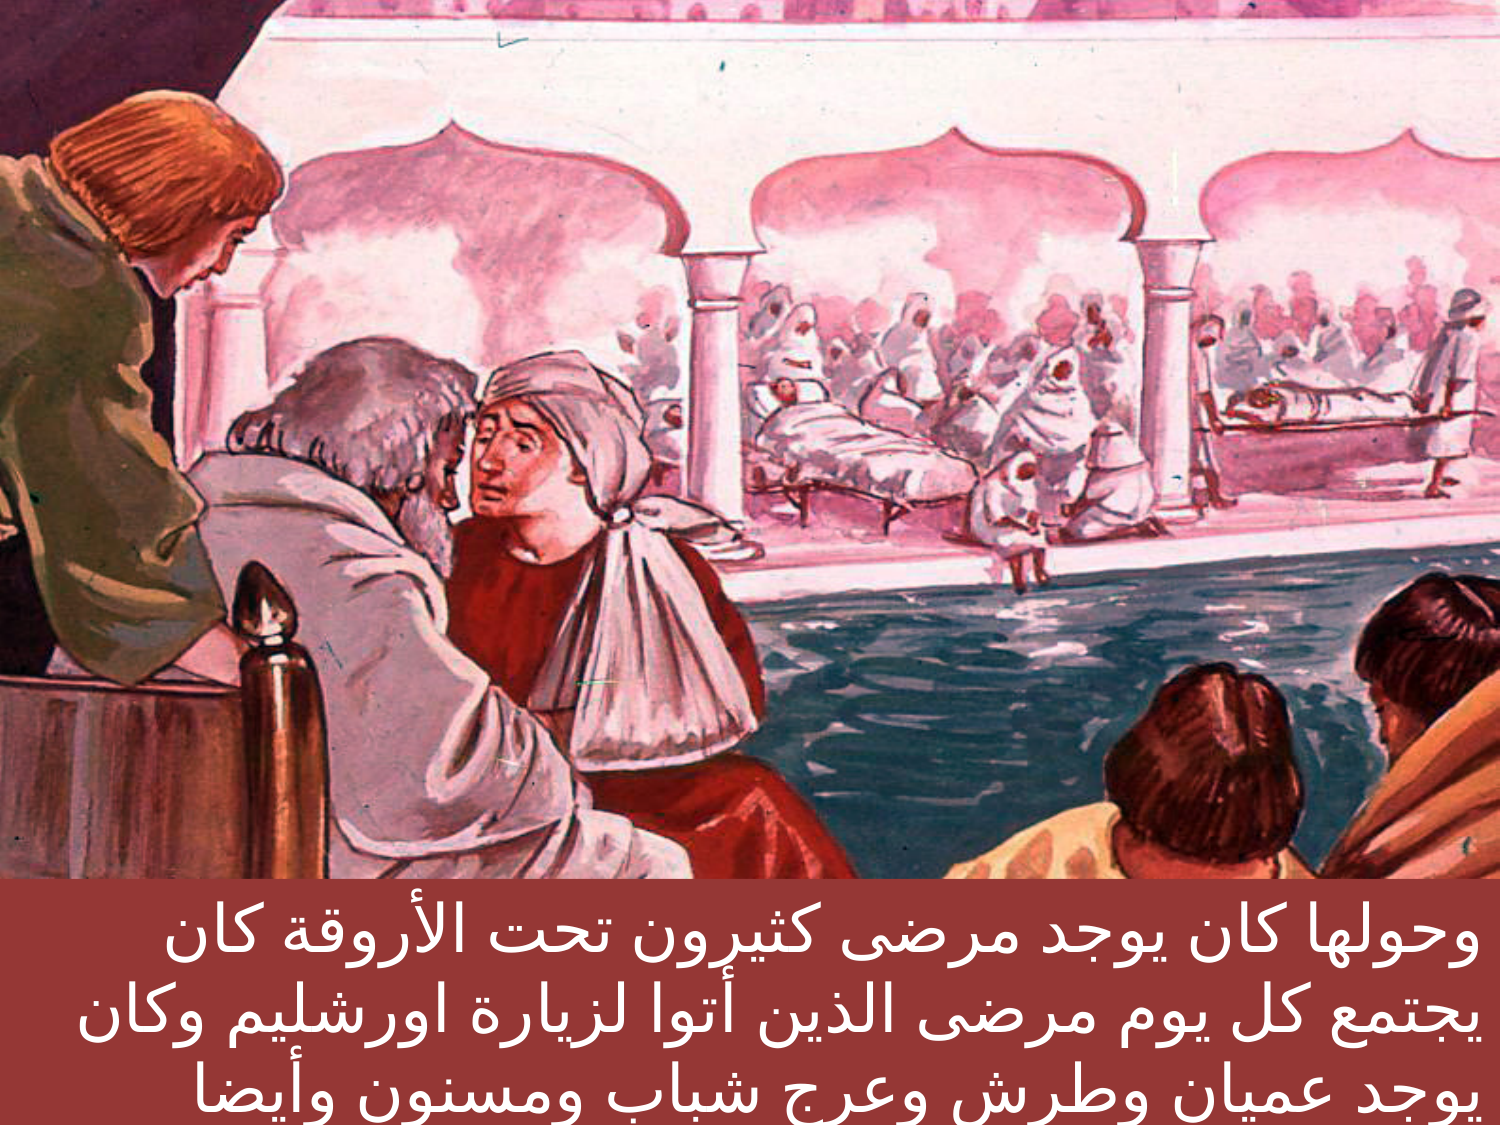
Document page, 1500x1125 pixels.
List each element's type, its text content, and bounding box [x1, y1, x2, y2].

text_box وحولها كان يوجد مرضى كثيرون تحت الأروقة كان يجتمع كل يوم مرضى الذين أتوا لزيارة اورشليم وكان يوجد عميان وطرش وعرج شباب ومسنون وأيضا أطفال [0, 886, 1500, 1125]
picture [0, 0, 1500, 880]
